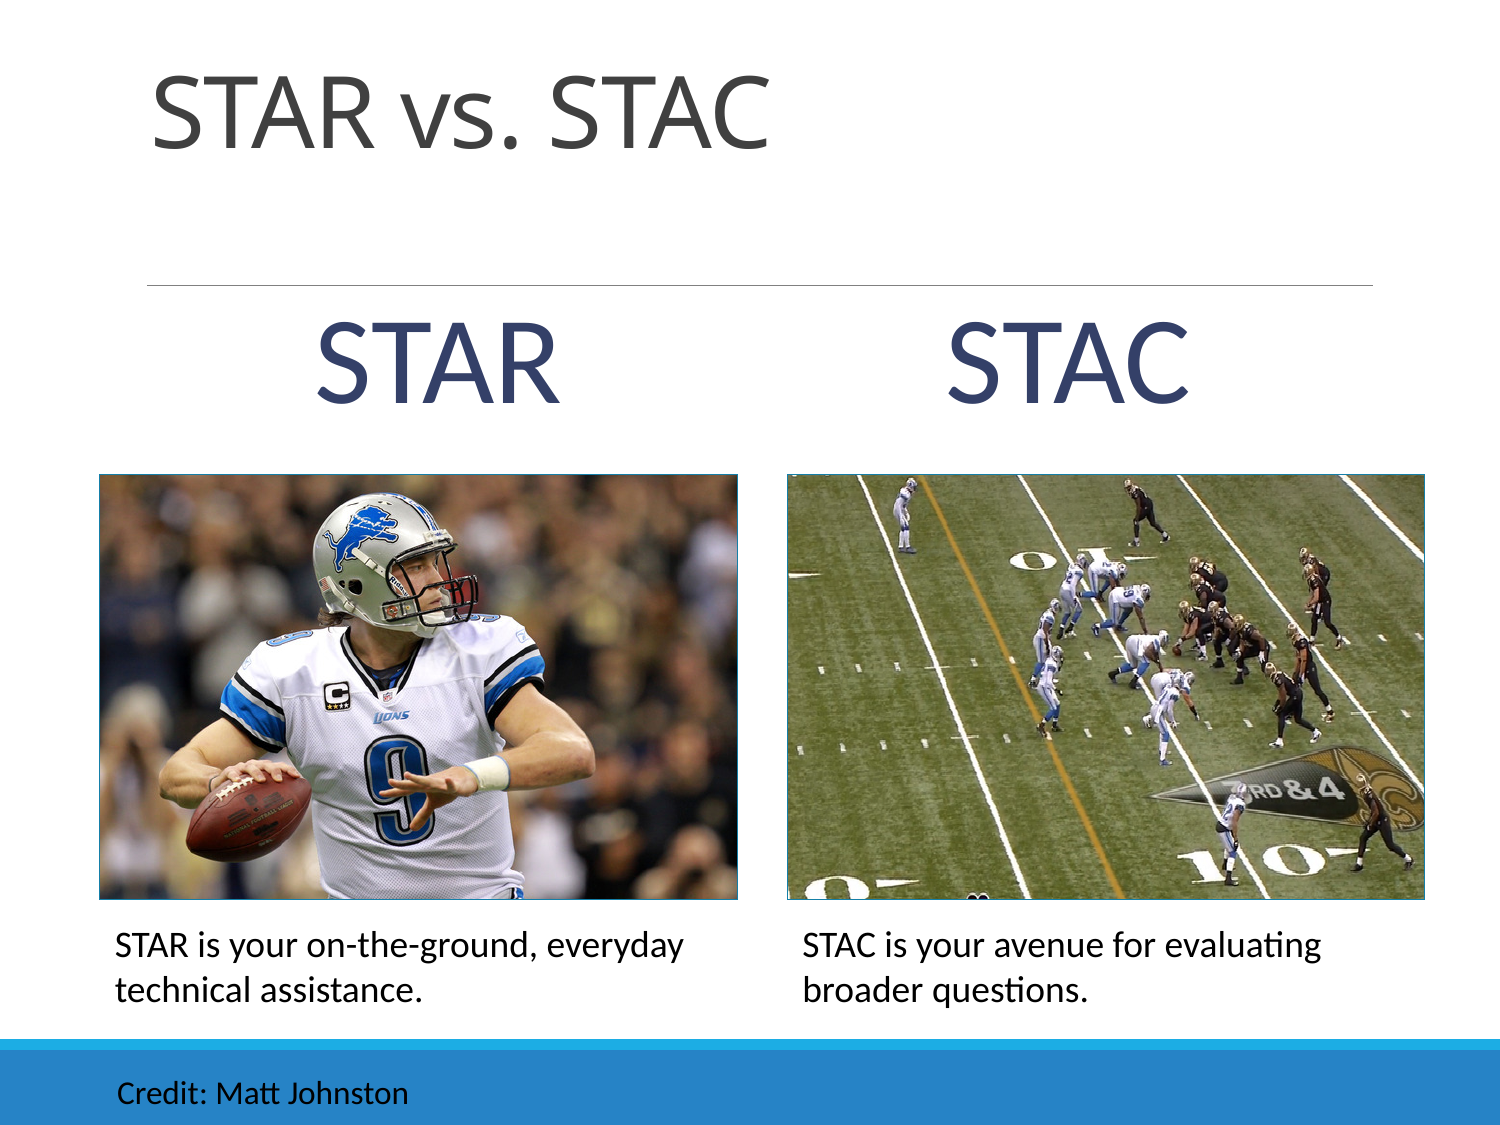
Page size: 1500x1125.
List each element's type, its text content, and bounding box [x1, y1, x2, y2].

text_box Credit: Matt Johnston [102, 1064, 425, 1119]
list STAC [765, 302, 1373, 424]
title STAR vs. STAC [135, 47, 1373, 177]
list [786, 474, 1426, 901]
list STAR [135, 302, 743, 424]
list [99, 474, 738, 901]
text_box STAC is your avenue for evaluating broader questions. [787, 912, 1425, 1018]
text_box STAR is your on-the-ground, everyday technical assistance. [99, 912, 725, 1018]
